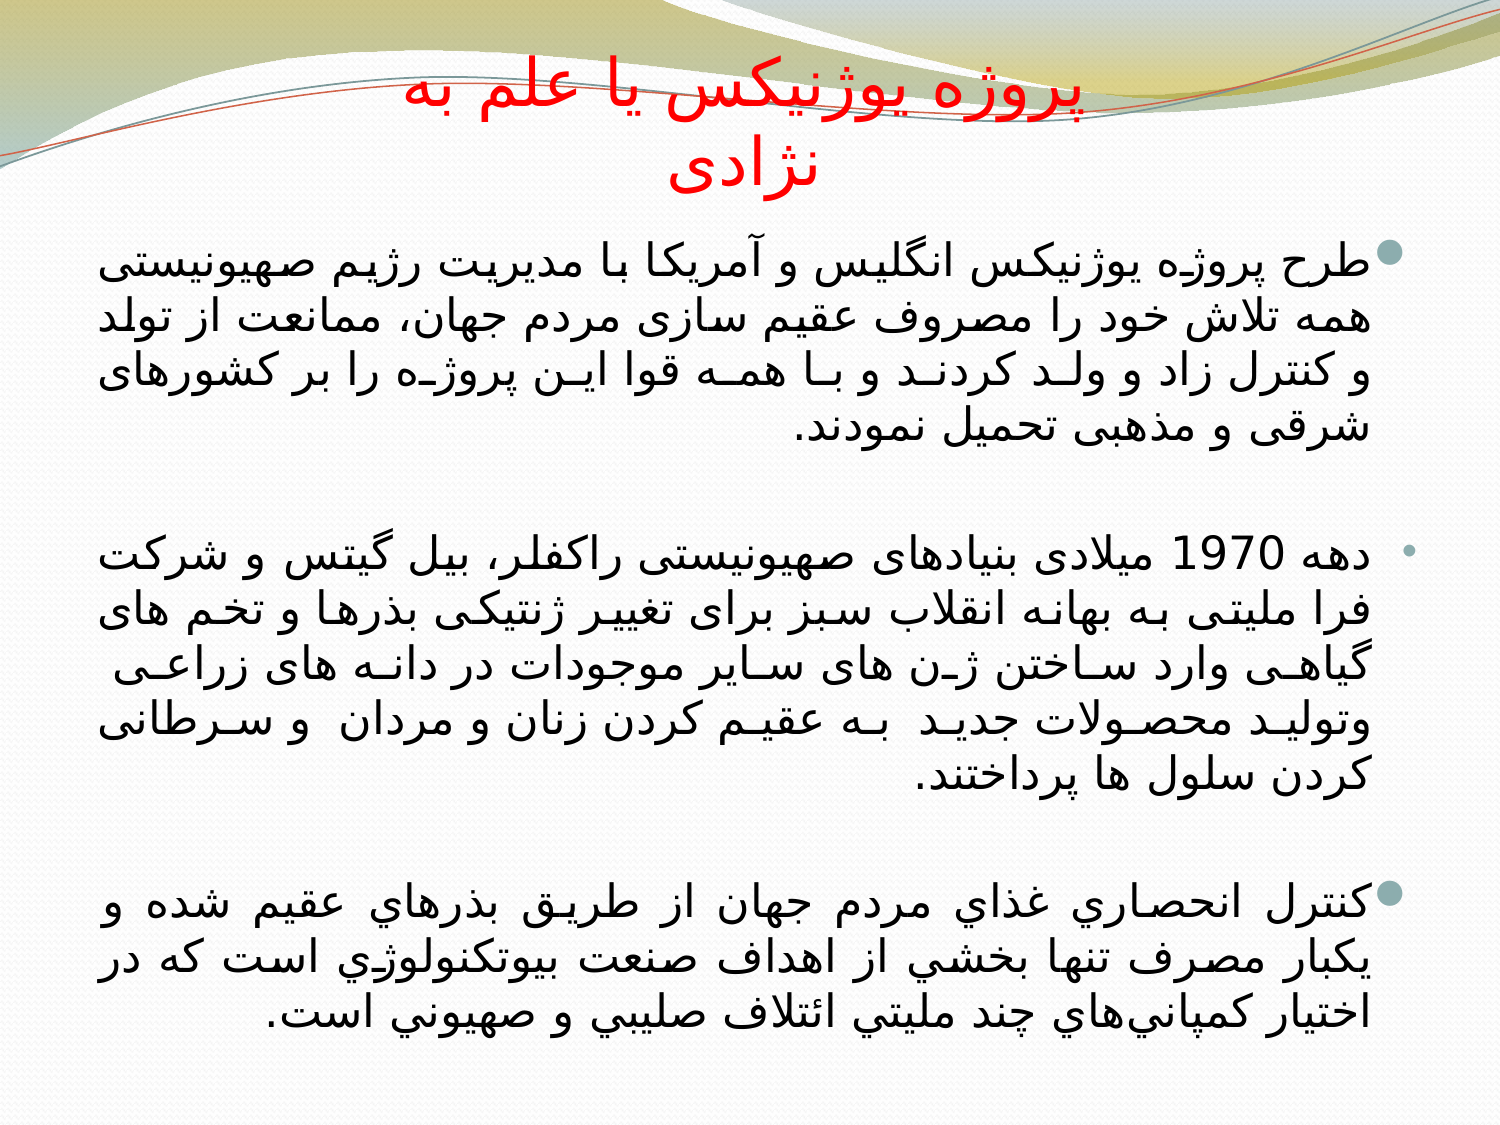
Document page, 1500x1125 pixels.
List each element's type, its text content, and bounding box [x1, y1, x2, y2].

list طرح پروژه یوژنیکس انگلیس و آمریکا با مدیریت رژیم صهیونیستی همه تلاش خود را مصروف عقیم سازی مردم جهان، ممانعت از تولد و کنترل زاد و ولد کردند و با همه قوا این پروژه را بر کشورهای شرقی و مذهبی تحمیل نمودند. دهه 1970 میلادی بنیادهای صهیونیستی راکفلر، بیل گیتس و شرکت فرا ملیتی به بهانه انقلاب سبز برای تغییر ژنتیکی بذرها و تخم های گیاهی وارد ساختن ژن های سایر موجودات در دانه های زراعی وتولید محصولات جدید به عقیم کردن زنان و مردان و سرطانی کردن سلول ها پرداختند. كنترل انحصاري غذاي مردم جهان از طريق بذرهاي عقيم شده و يكبار مصرف تنها بخشي از اهداف صنعت بيوتكنولوژي است كه در اختيار كمپاني‌هاي چند مليتي ائتلاف صليبي و صهيوني است. [81, 222, 1433, 1026]
title پروژه یوژنیکس یا علم به نژادی [374, 115, 1114, 200]
